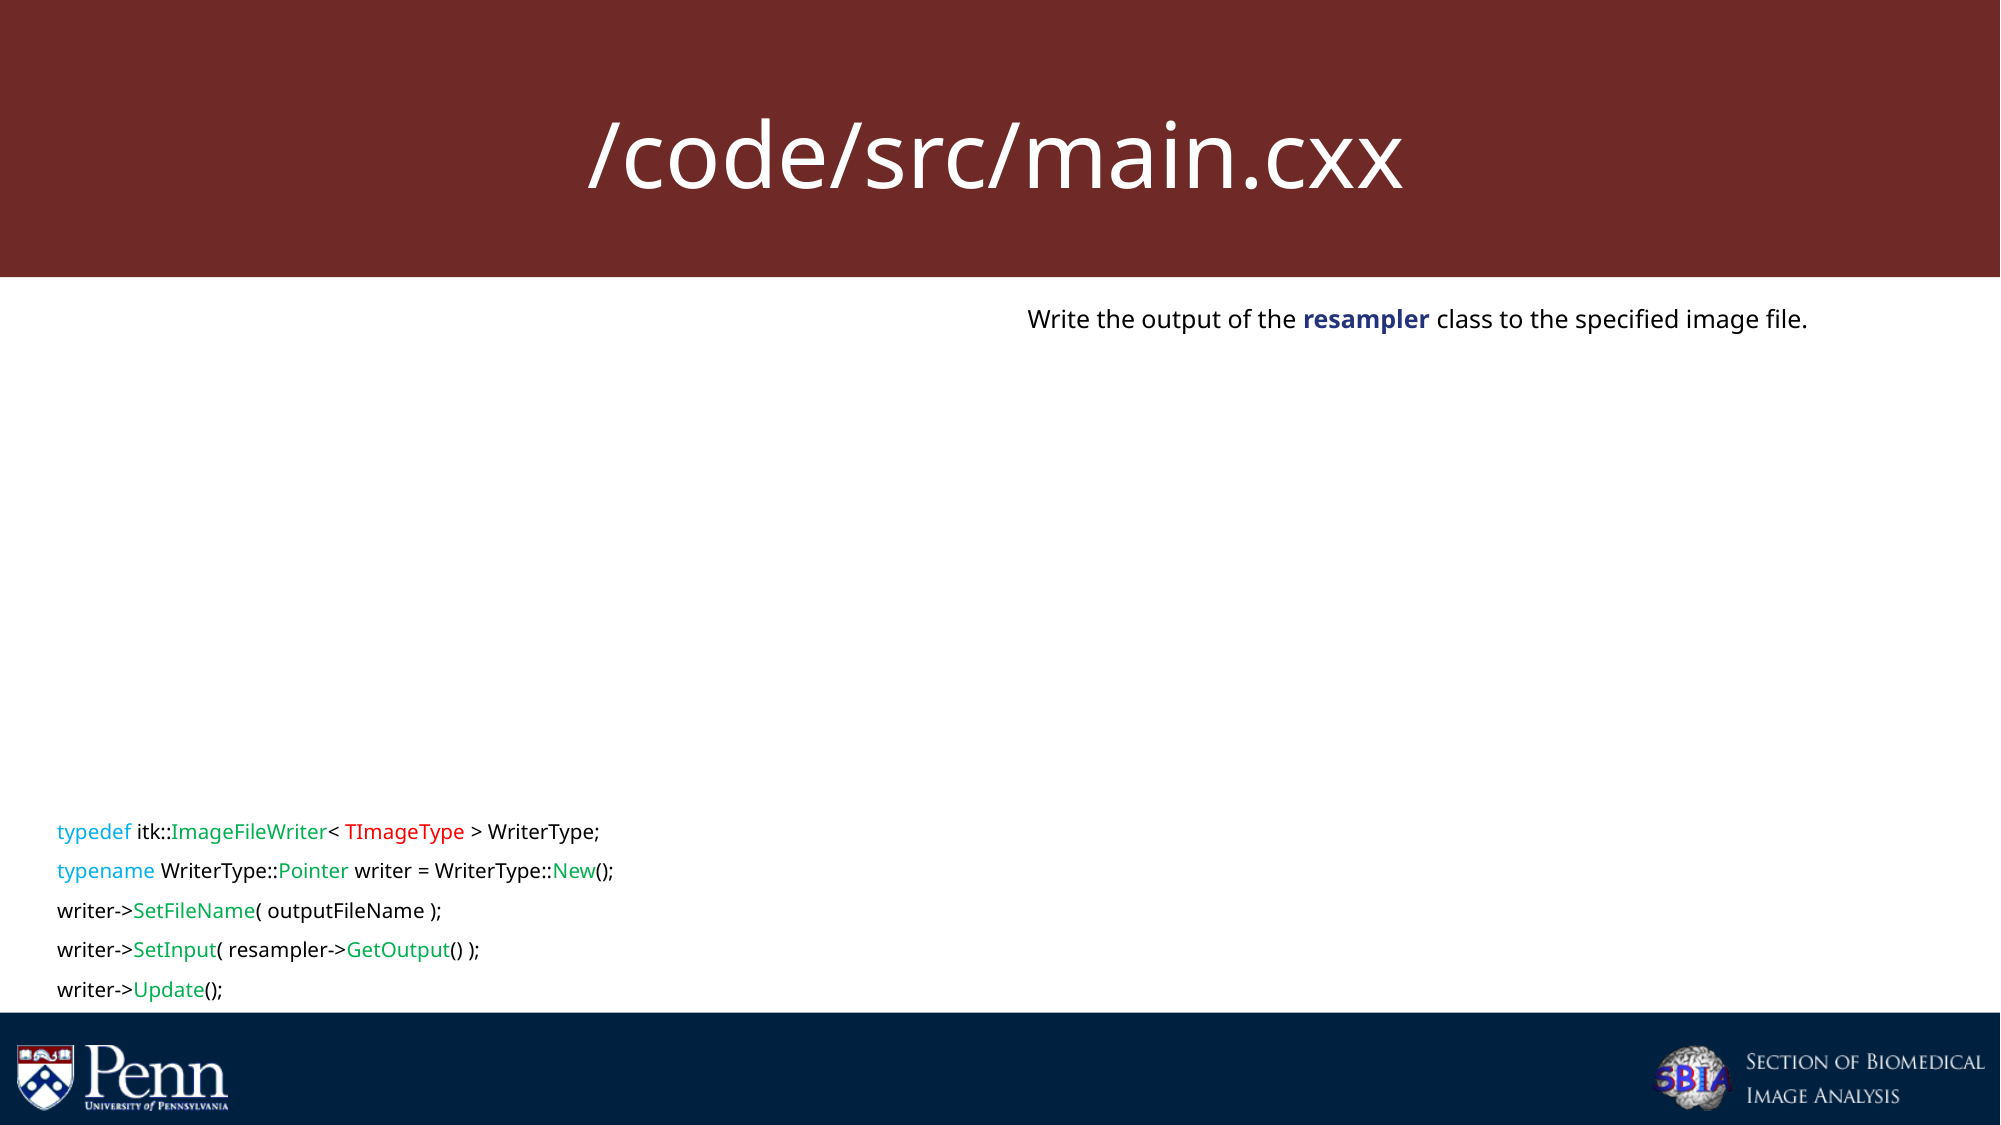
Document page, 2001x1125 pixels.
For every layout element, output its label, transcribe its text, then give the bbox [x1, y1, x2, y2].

list typedef itk::ResampleImageFilter< TImageType, TImageType > ResampleFilterType; typename ResampleFilterType::Pointer resampler = ResampleFilterType::New(); resampler->SetInput( movingImage ); resampler->SetTransform( registration->GetOutput()->Get() ); resampler->SetSize( movingImage->GetLargestPossibleRegion().GetSize() ); resampler->SetOutputOrigin( movingImage->GetOrigin() ); resampler->SetOutputSpacing( movingImage->GetSpacing()); resampler->SetOutputDirection( movingImage->GetDirection() ); resampler->SetDefaultPixelValue( 0 ); resampler->SetInterpolator( interpolator ); resampler->Update(); typedef itk::ImageFileWriter< TImageType > WriterType; typename WriterType::Pointer writer = WriterType::New(); writer->SetFileName( outputFileName ); writer->SetInput( resampler->GetOutput() ); writer->Update(); [42, 299, 988, 1014]
picture [1652, 1044, 1985, 1112]
title /code/src/main.cxx [42, 43, 1952, 275]
picture [17, 1045, 228, 1111]
list Write the output of the resampler class to the specified image file. [1012, 299, 1952, 1014]
